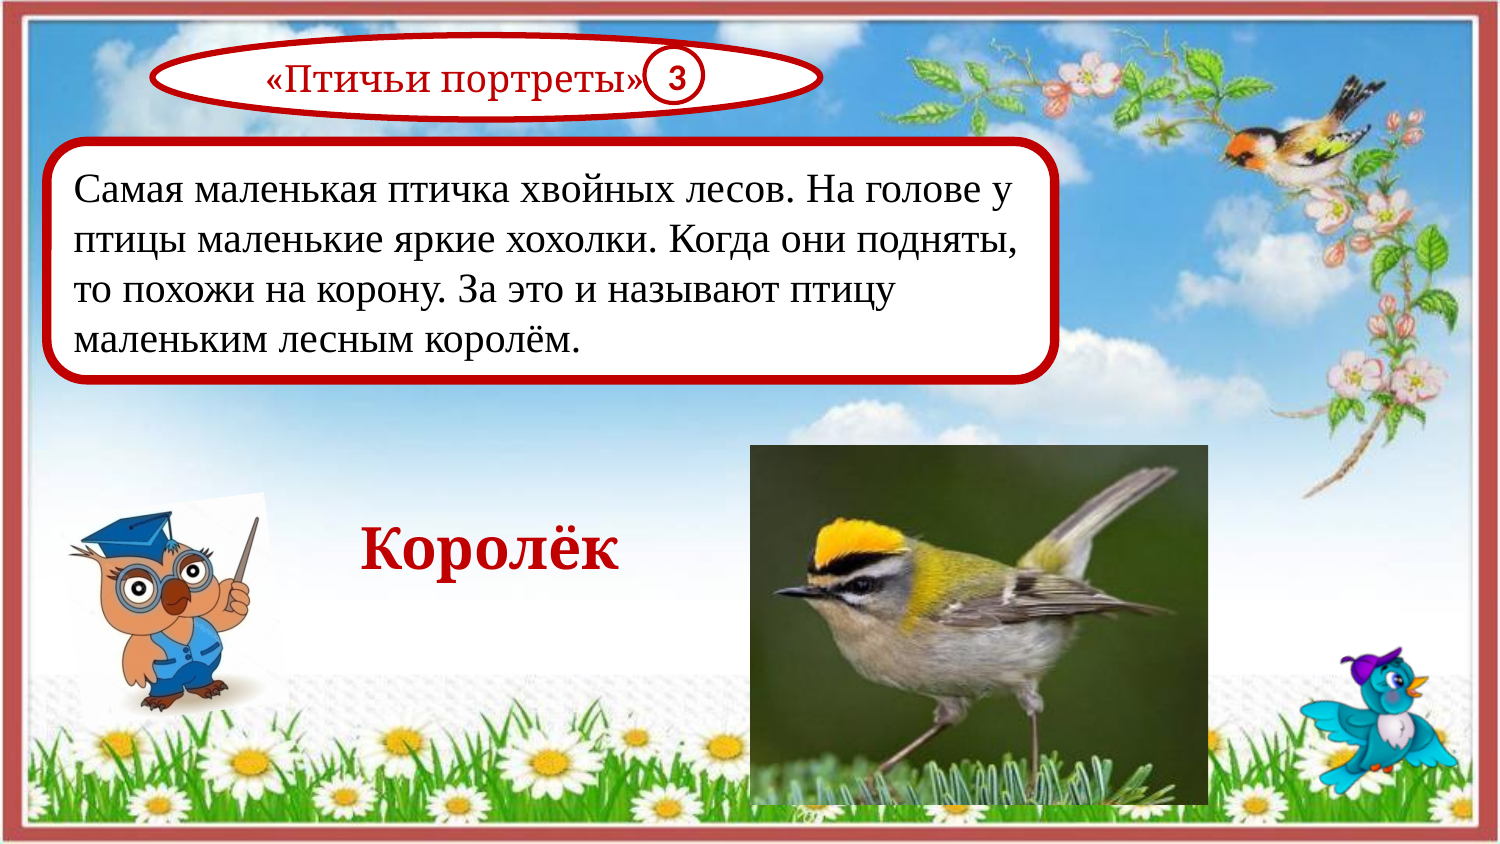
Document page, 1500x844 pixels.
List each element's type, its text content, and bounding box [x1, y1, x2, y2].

text_box Самая маленькая птичка хвойных лесов. На голове у птицы маленькие яркие хохолки. Когда они подняты, то похожи на корону. За это и называют птицу маленьким лесным королём. [46, 141, 1055, 380]
text_box Королёк [345, 503, 635, 589]
text_box 3 [642, 44, 706, 106]
text_box «Птичьи портреты» [152, 35, 821, 120]
picture [0, 0, 1500, 844]
